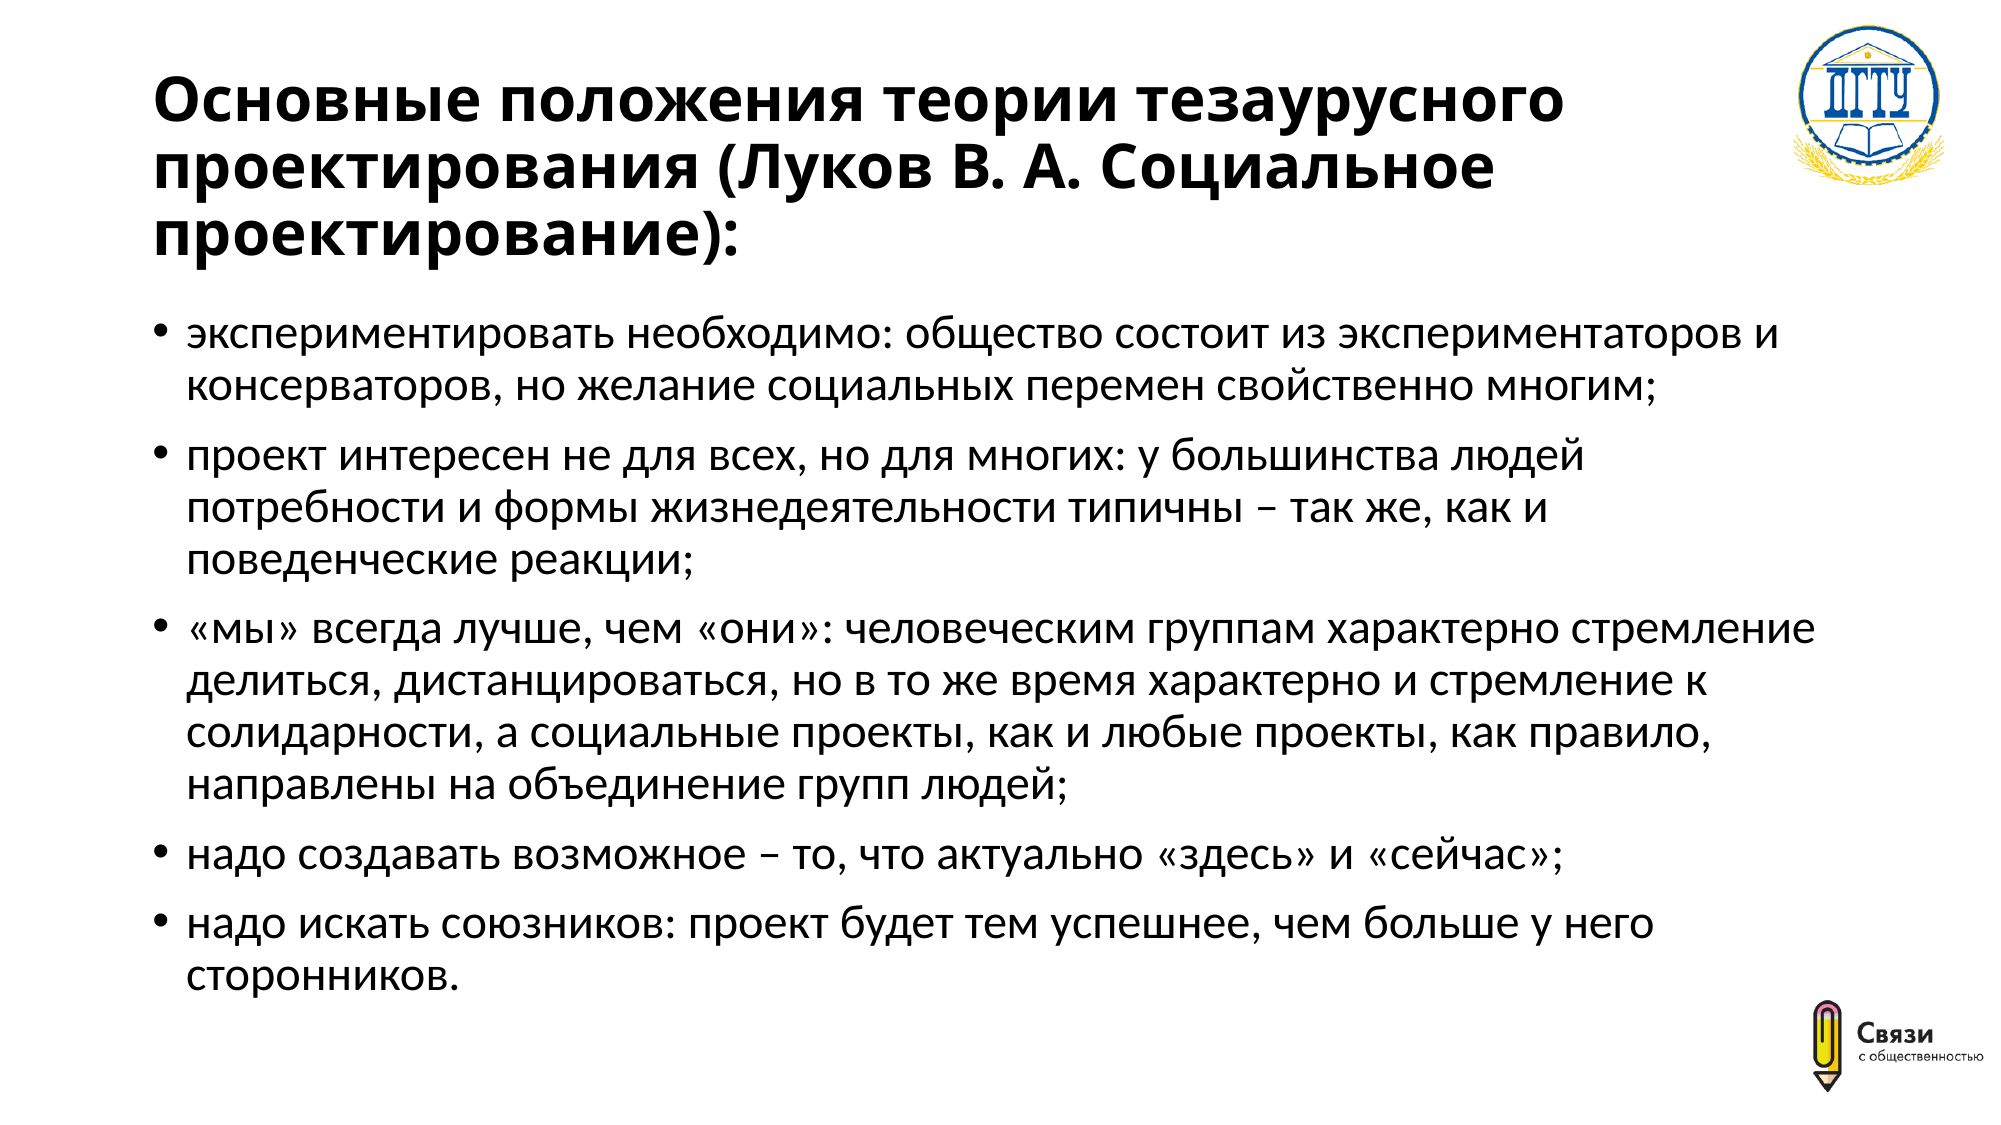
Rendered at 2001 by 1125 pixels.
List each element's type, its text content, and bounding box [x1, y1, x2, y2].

picture [1792, 25, 1944, 185]
title Основные положения теории тезаурусного проектирования (Луков В. А. Социальное проектирование): [137, 59, 1795, 278]
list экспериментировать необходимо: общество состоит из экспериментаторов и консерваторов, но желание социальных перемен свойственно многим; проект интересен не для всех, но для многих: у большинства людей потребности и формы жизнедеятельности типичны – так же, как и поведенческие реакции; «мы» всегда лучше, чем «они»: человеческим группам характерно стремление делиться, дистанцироваться, но в то же время характерно и стремление к солидарности, а социальные проекты, как и любые проекты, как правило, направлены на объединение групп людей; надо создавать возможное – то, что актуально «здесь» и «сейчас»; надо искать союзников: проект будет тем успешнее, чем больше у него сторонников. [137, 299, 1863, 1014]
picture [1813, 1000, 1988, 1092]
